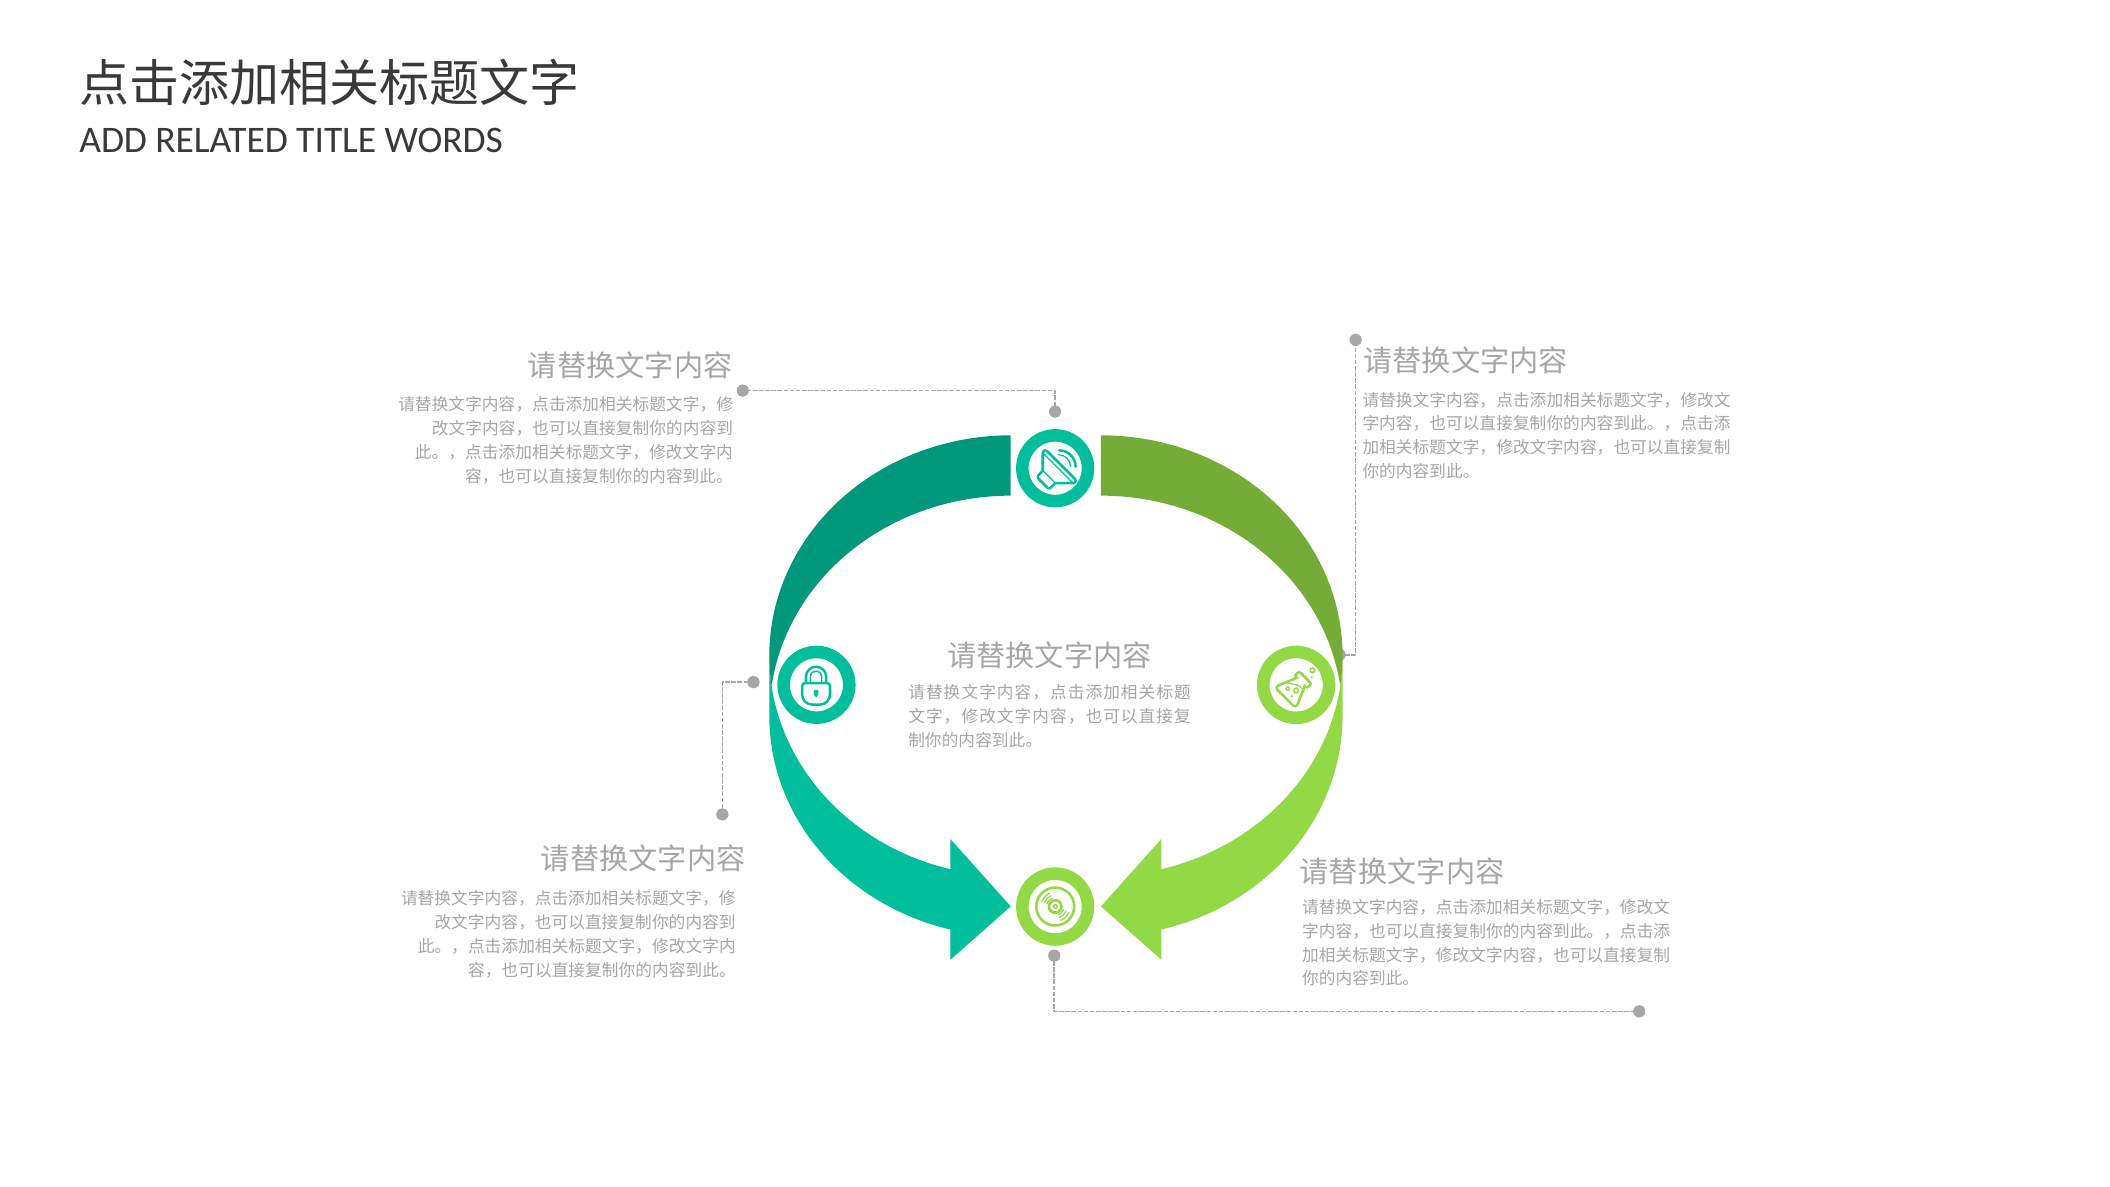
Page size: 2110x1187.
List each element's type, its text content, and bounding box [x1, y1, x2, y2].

text_box [1627, 1005, 1646, 1018]
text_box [389, 339, 734, 488]
text_box [736, 384, 753, 397]
text_box [1343, 649, 1350, 660]
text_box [769, 435, 1343, 967]
text_box [1349, 333, 1362, 348]
text_box ADD RELATED TITLE WORDS [63, 107, 520, 169]
text_box [1048, 401, 1062, 418]
text_box [716, 802, 729, 821]
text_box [1362, 335, 1736, 483]
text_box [391, 833, 746, 981]
text_box 点击添加相关标题文字 [63, 43, 596, 120]
text_box [743, 675, 760, 689]
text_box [1299, 846, 1675, 990]
